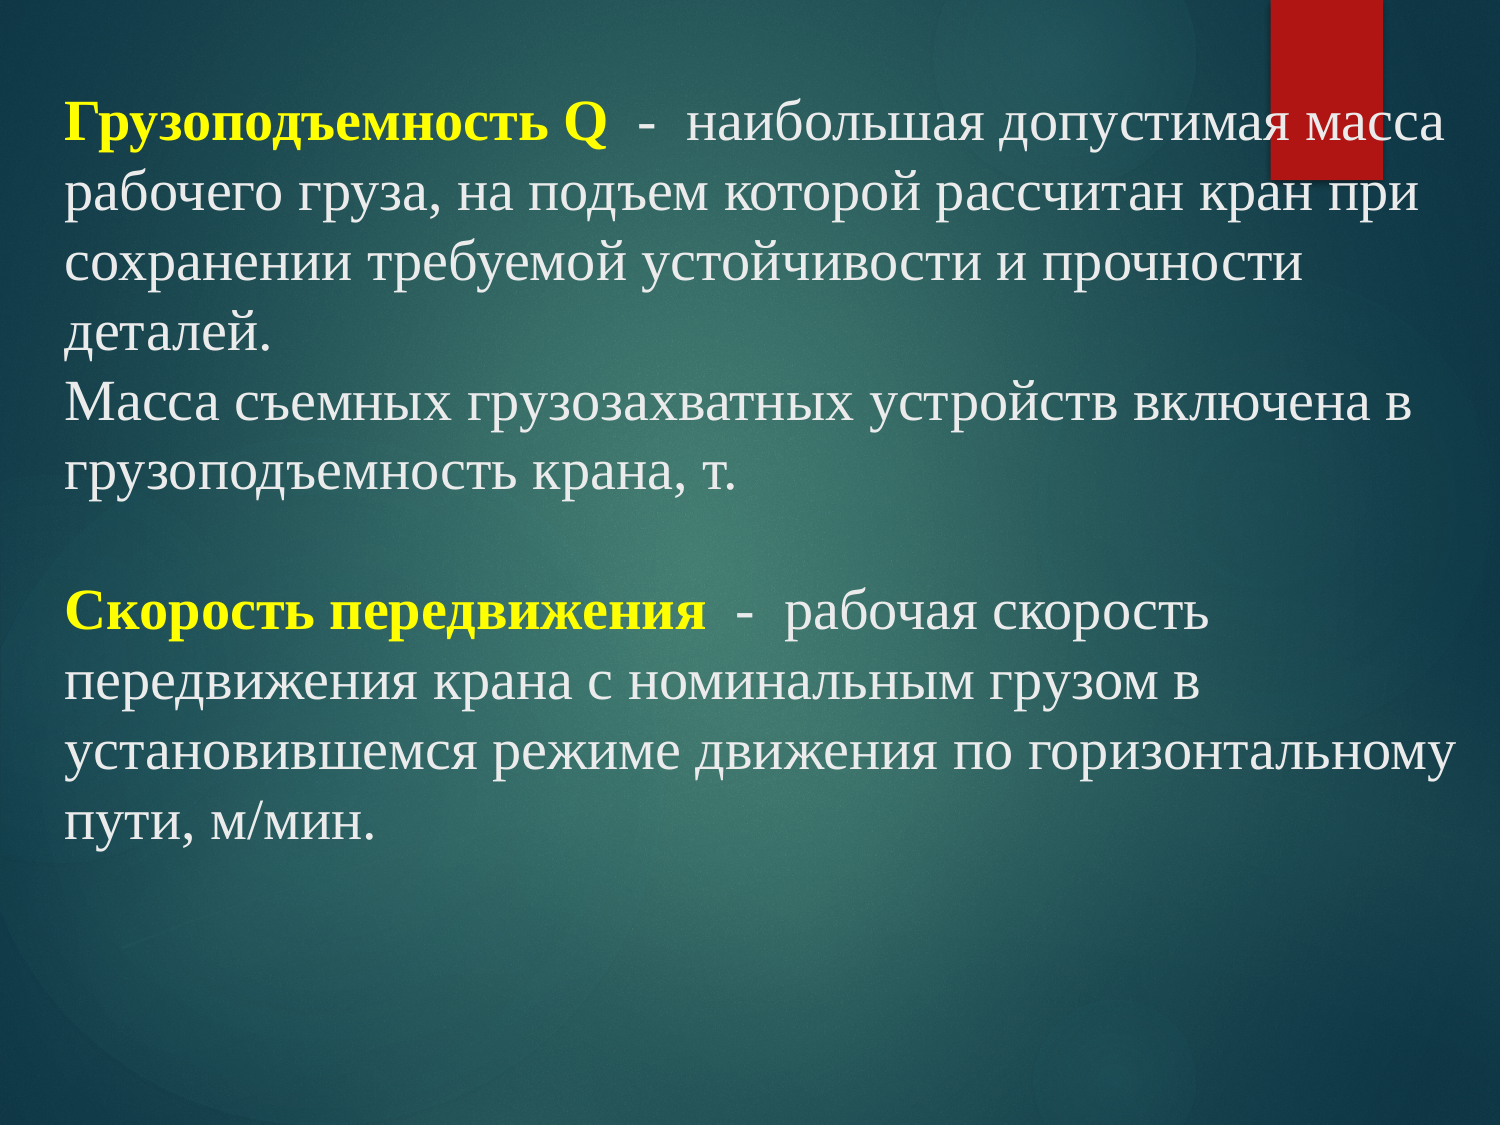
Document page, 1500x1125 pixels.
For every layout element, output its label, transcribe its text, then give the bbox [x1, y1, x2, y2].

title Грузоподъемность Q - наибольшая допустимая масса рабочего груза, на подъем которой рассчитан кран при сохранении требуемой устойчивости и прочности деталей. Масса съемных грузозахватных устройств включена в грузоподъемность крана, т. Скорость передвижения - рабочая скорость передвижения крана с номинальным грузом в установившемся режиме движения по горизонтальному пути, м/мин. [49, 75, 1475, 1071]
